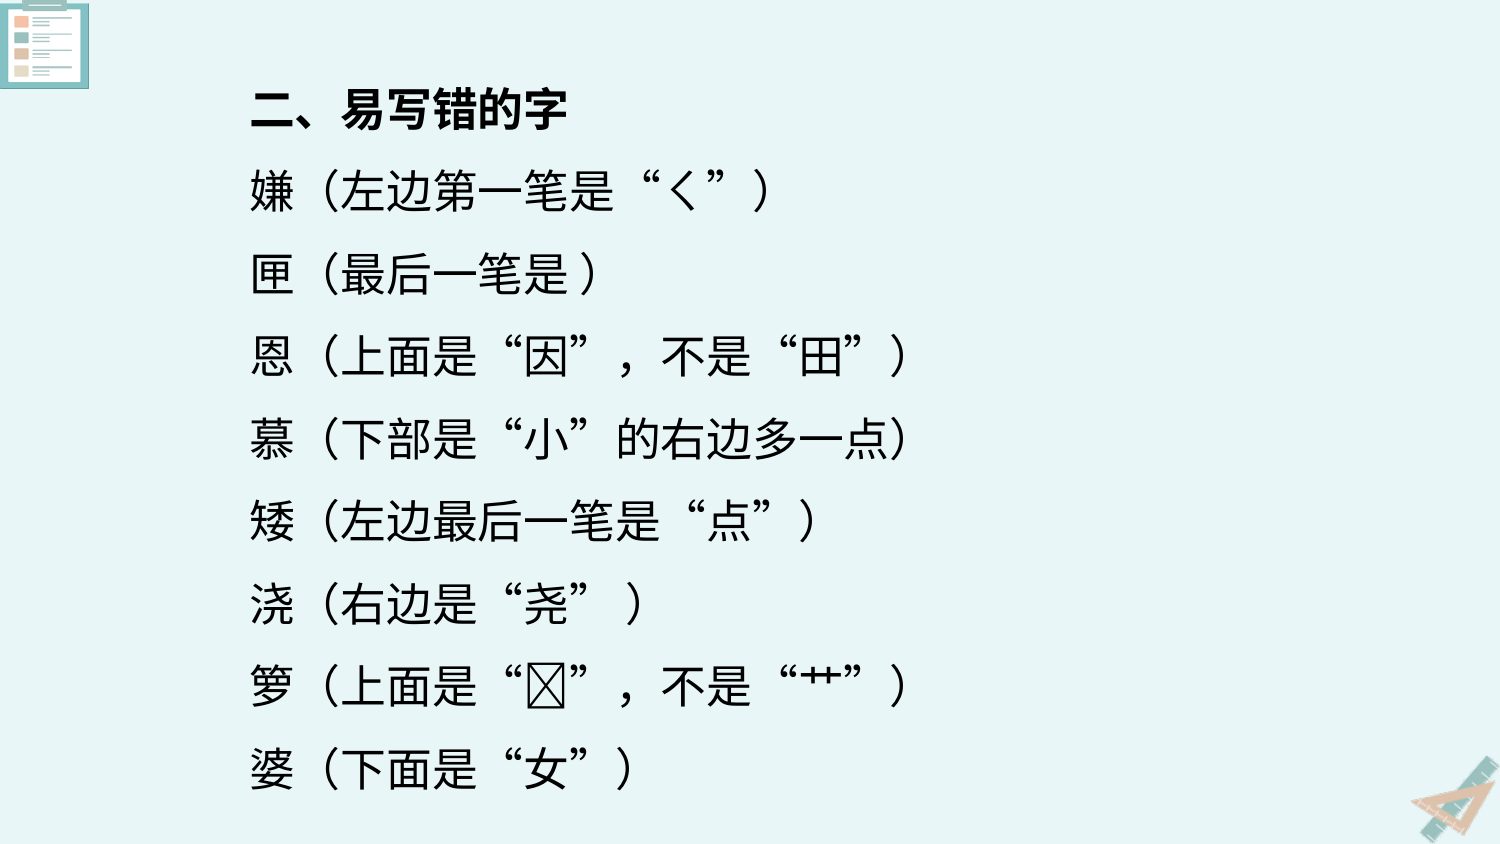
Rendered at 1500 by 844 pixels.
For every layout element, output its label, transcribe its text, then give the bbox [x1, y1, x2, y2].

text_box 二、易写错的字 嫌（左边第一笔是“ㄑ”） 匣（最后一笔是 ） 恩（上面是“因”，不是“田”） 慕（下部是“小”的右边多一点） 矮（左边最后一笔是“点”） 浇（右边是“尧” ） 箩（上面是“”，不是“艹”） 婆（下面是“女”） [234, 45, 1288, 803]
picture [1411, 755, 1500, 844]
picture [0, 0, 89, 89]
